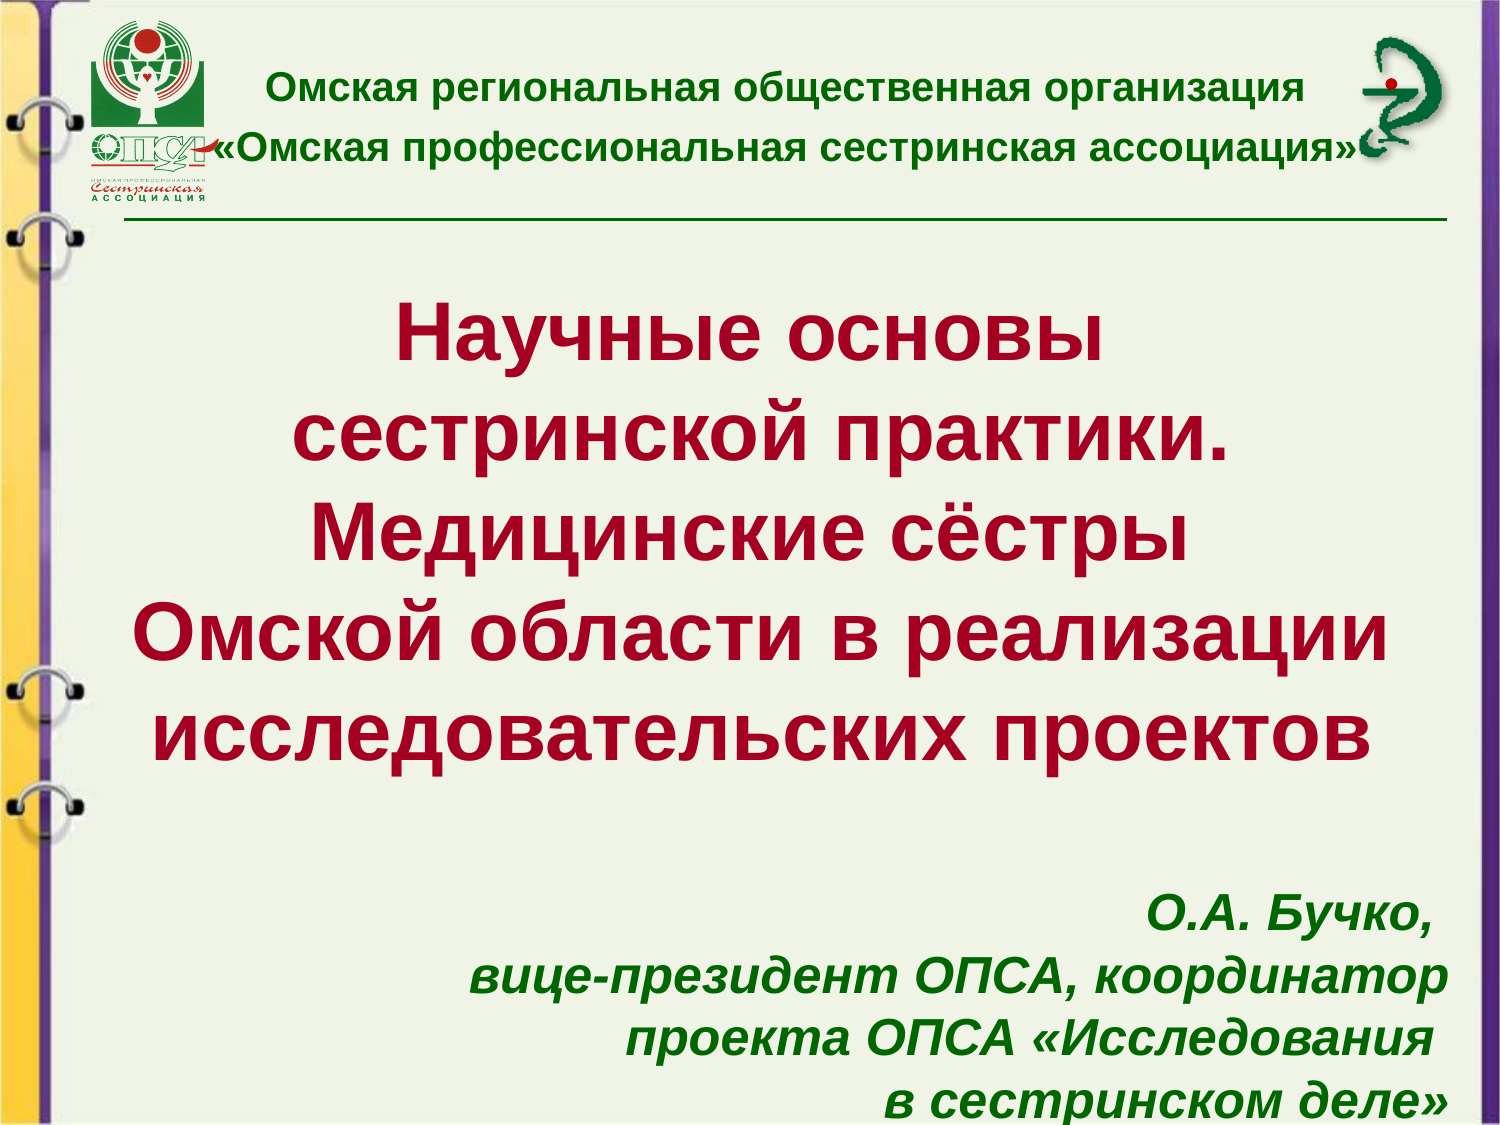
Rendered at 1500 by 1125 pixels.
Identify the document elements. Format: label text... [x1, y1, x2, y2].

text_box Научные основы сестринской практики. Медицинские сёстры Омской области в реализации исследовательских проектов [41, 269, 1483, 785]
text_box О.А. Бучко, вице-президент ОПСА, координатор проекта ОПСА «Исследования в сестринском деле» [371, 871, 1465, 1125]
picture [0, 1, 1500, 1125]
text_box Омская региональная общественная организация «Омская профессиональная сестринская ассоциация» [224, 42, 1376, 178]
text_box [1349, 30, 1448, 169]
